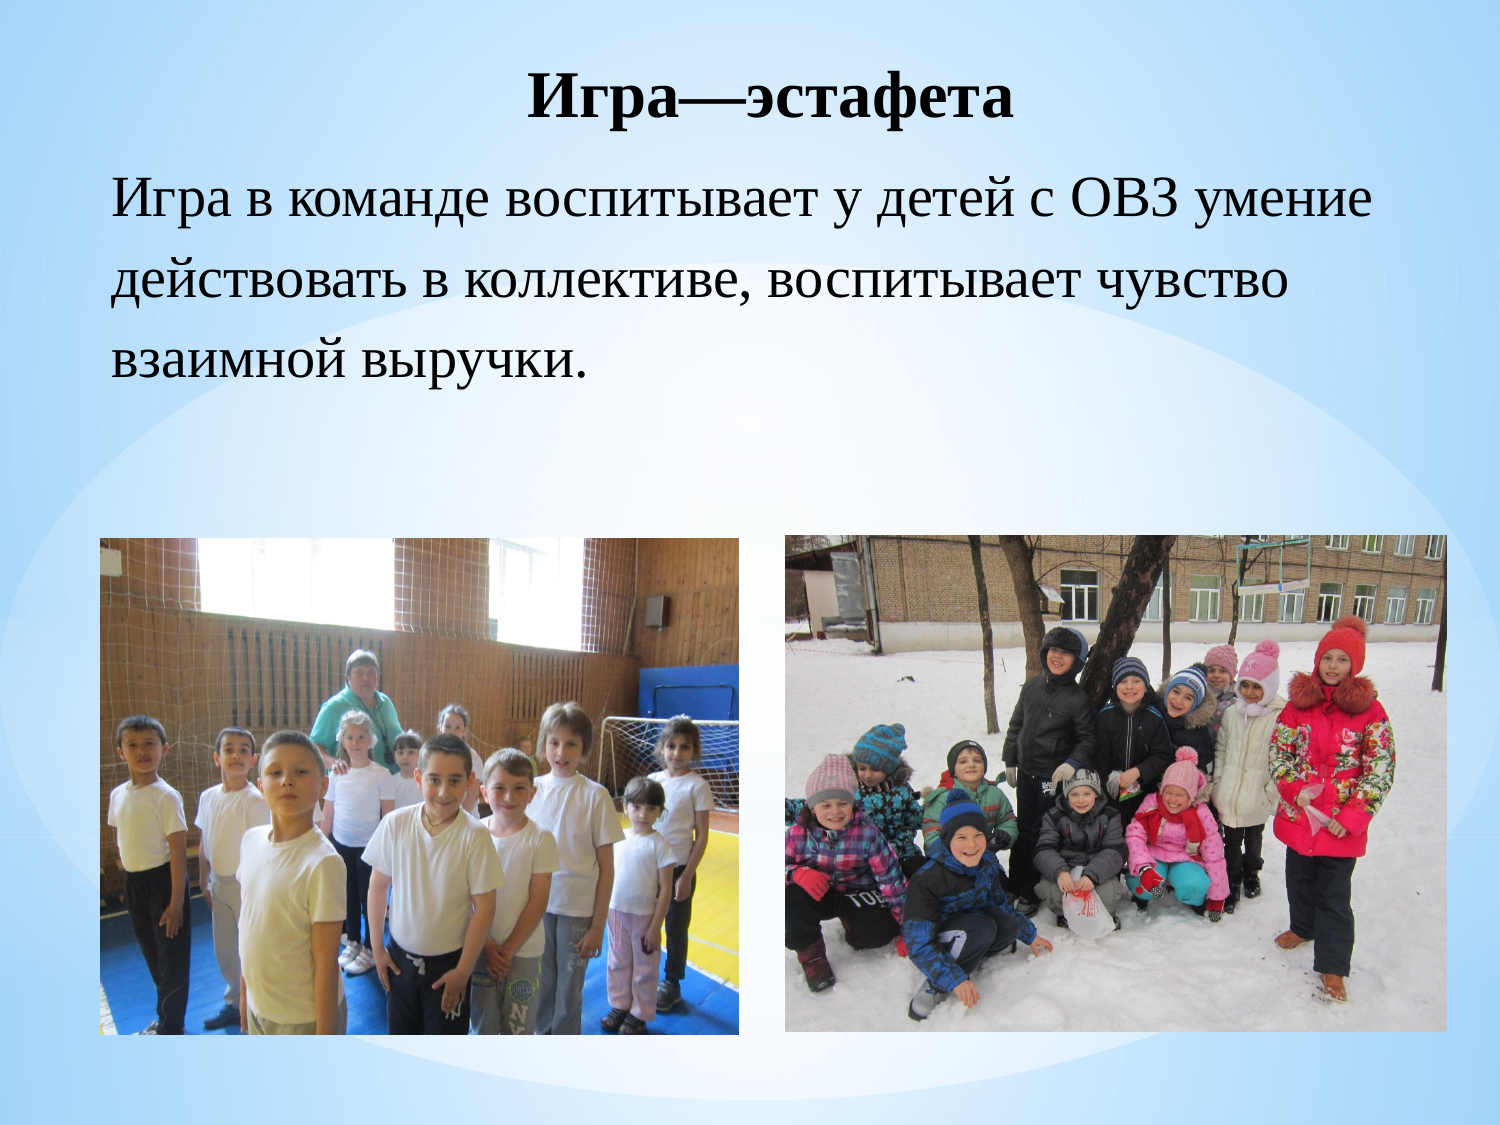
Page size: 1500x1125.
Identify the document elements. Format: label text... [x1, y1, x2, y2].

picture [100, 538, 739, 1036]
list Игра—эстафета Игра в команде воспитывает у детей с ОВЗ умение действовать в коллективе, воспитывает чувство взаимной выручки. [88, 42, 1447, 1083]
picture [785, 534, 1448, 1032]
